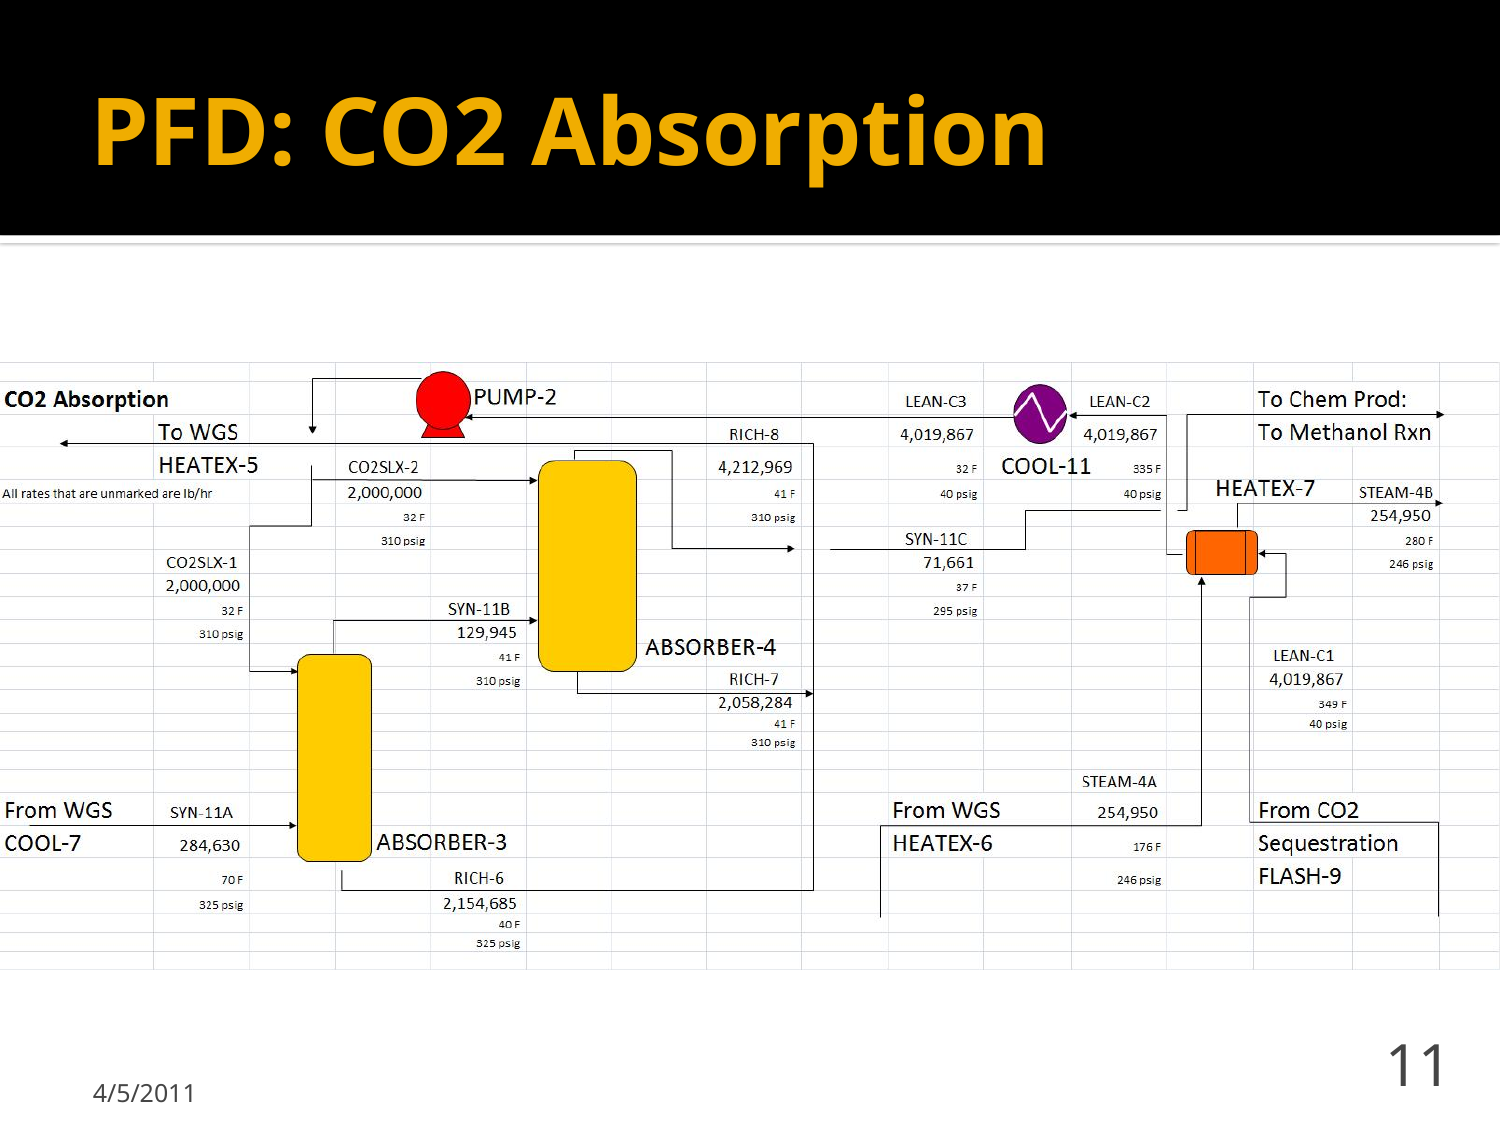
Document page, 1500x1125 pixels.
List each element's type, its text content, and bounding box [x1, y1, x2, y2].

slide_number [75, 1062, 425, 1108]
slide_number 11 [1345, 1062, 1467, 1108]
picture [0, 362, 1500, 970]
title PFD: CO2 Absorption [75, 25, 1425, 231]
